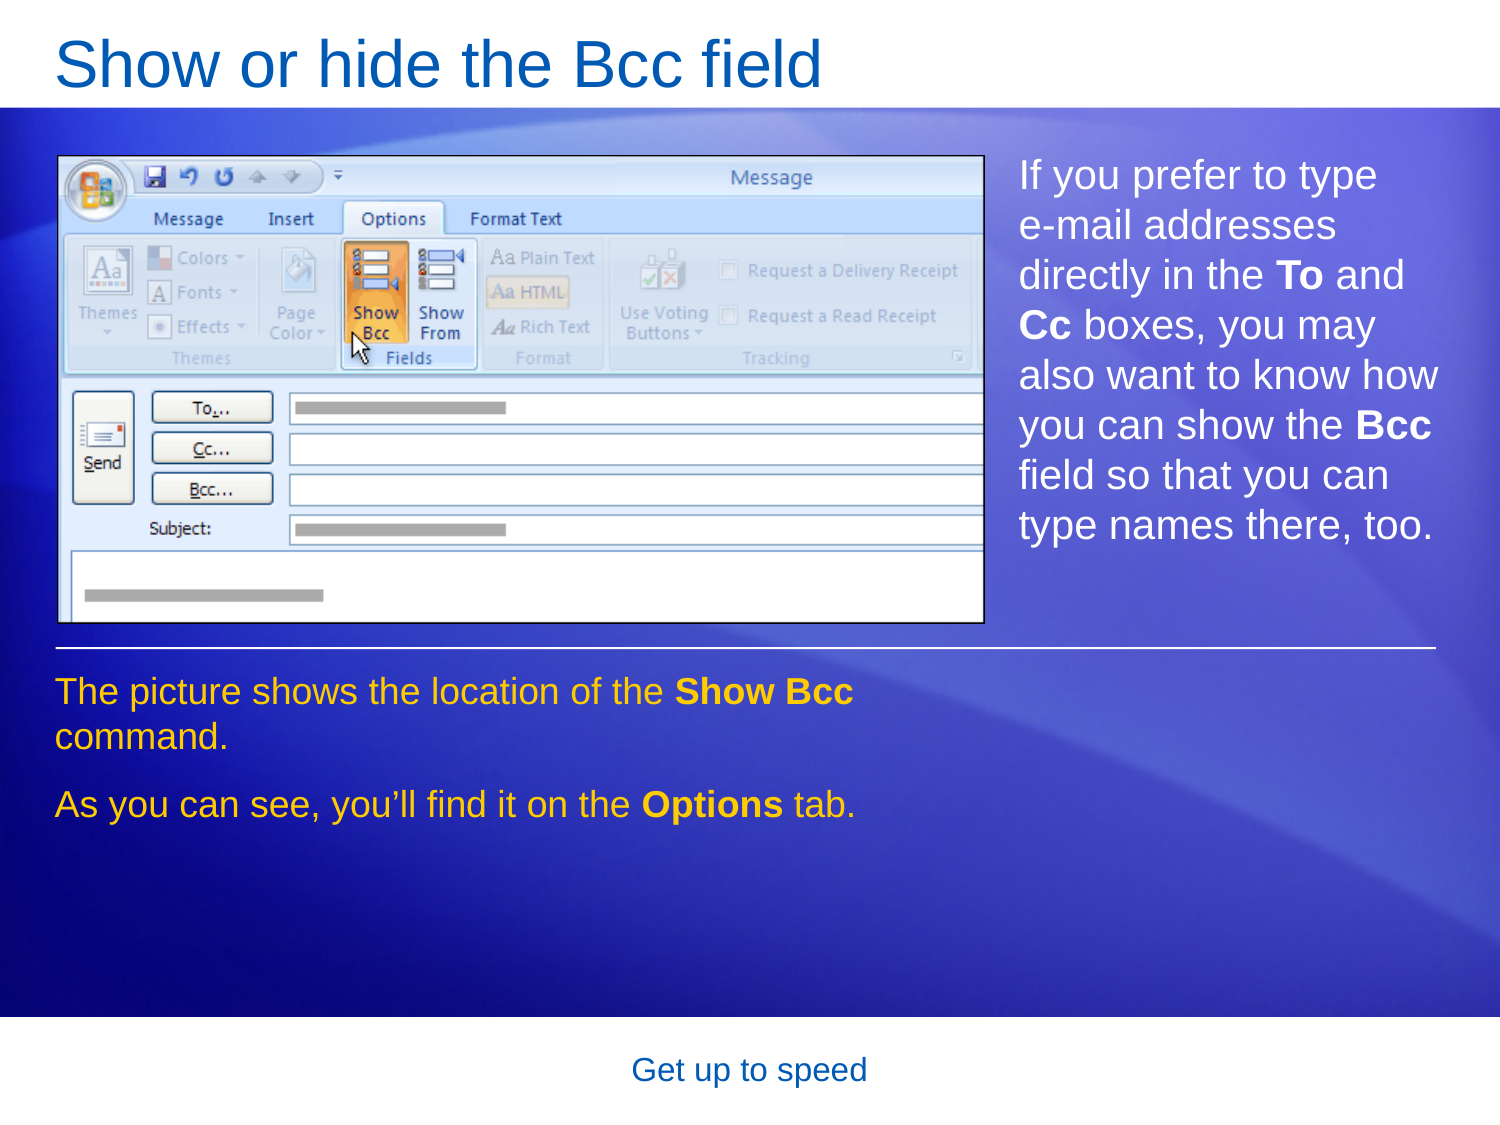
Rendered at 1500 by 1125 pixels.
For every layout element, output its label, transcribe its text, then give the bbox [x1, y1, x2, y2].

picture [0, 108, 1500, 1017]
text_box If you prefer to type e-mail addresses directly in the To and Cc boxes, you may also want to know how you can show the Bcc field so that you can type names there, too. [1003, 140, 1454, 594]
title Show or hide the Bcc field [39, 10, 1500, 112]
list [57, 155, 985, 624]
footer Get up to speed [445, 1016, 1055, 1096]
text_box The picture shows the location of the Show Bcc command. As you can see, you’ll find it on the Options tab. [39, 659, 1014, 914]
